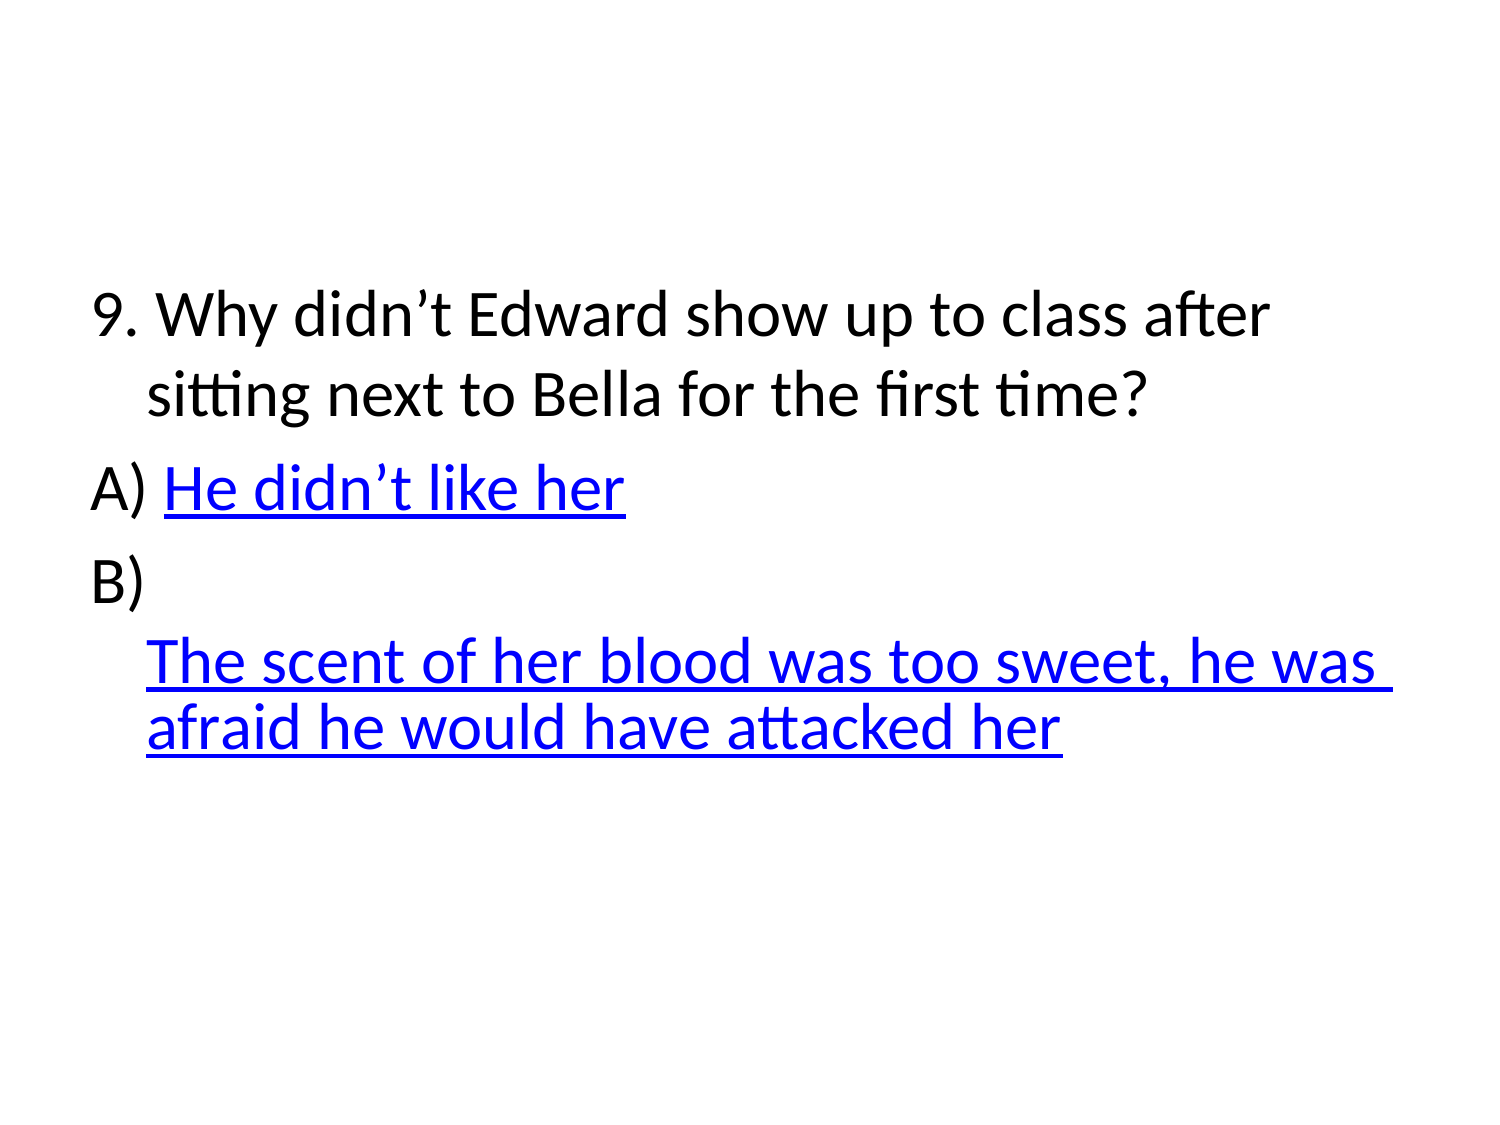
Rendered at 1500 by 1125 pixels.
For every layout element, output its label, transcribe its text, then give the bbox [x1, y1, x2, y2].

list 9. Why didn’t Edward show up to class after sitting next to Bella for the first time? A) He didn’t like her B) The scent of her blood was too sweet, he was afraid he would have attacked her [75, 262, 1425, 1005]
